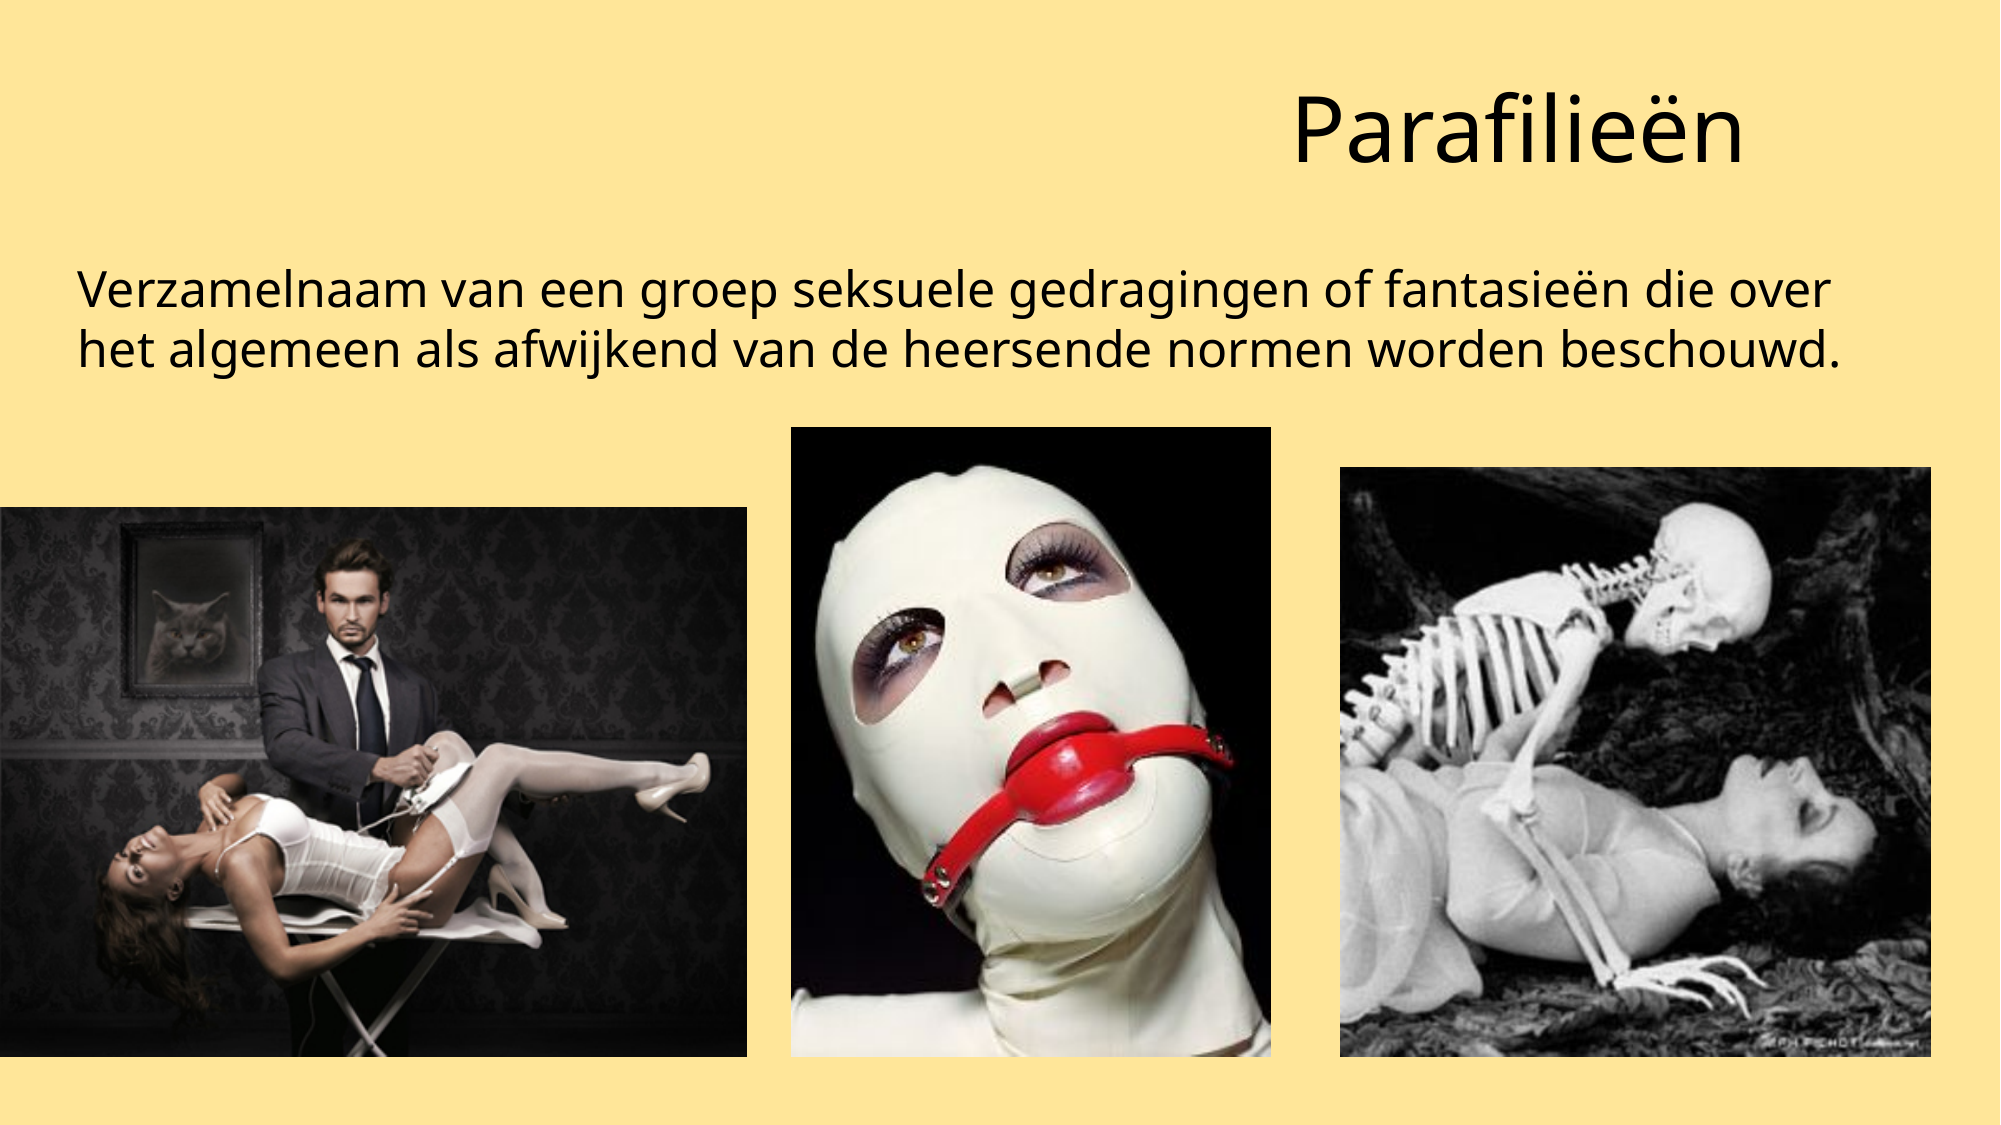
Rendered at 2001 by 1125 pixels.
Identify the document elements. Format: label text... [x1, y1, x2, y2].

text_box Verzamelnaam van een groep seksuele gedragingen of fantasieën die over het algemeen als afwijkend van de heersende normen worden beschouwd. [63, 249, 1931, 385]
picture [0, 507, 747, 1057]
subtitle Parafilieën [1270, 76, 1768, 189]
picture [791, 427, 1271, 1057]
picture [1340, 467, 1931, 1057]
